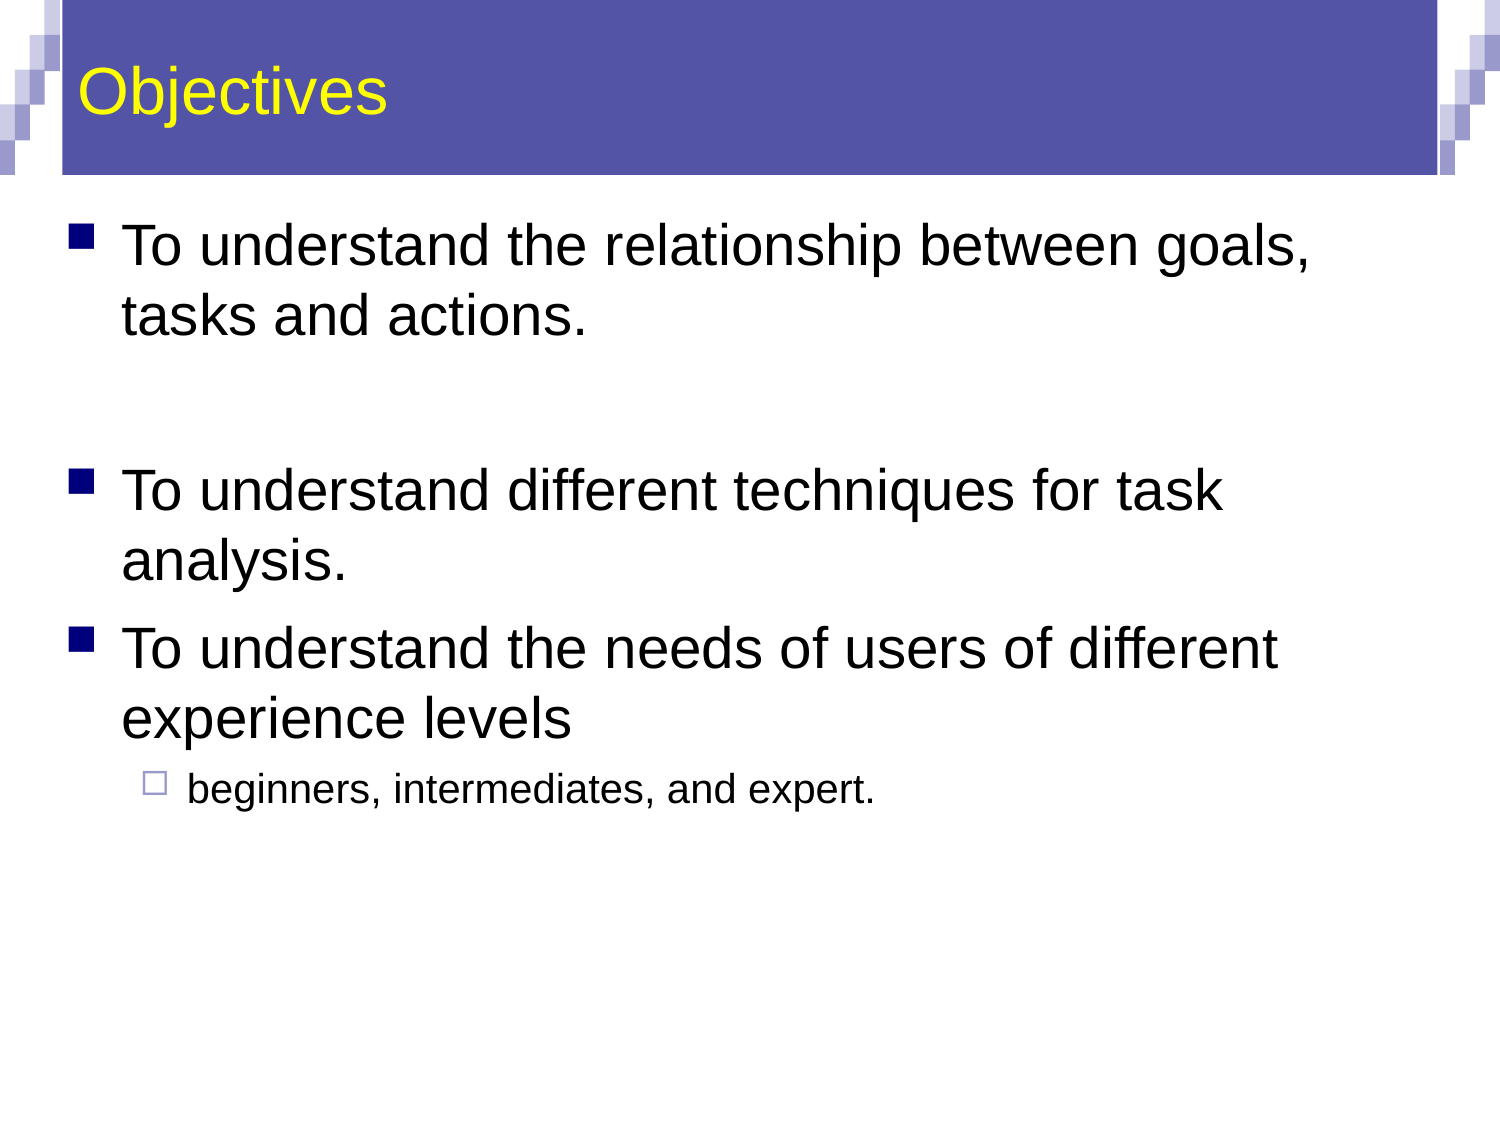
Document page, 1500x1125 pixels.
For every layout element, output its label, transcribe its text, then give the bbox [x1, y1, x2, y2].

list To understand the relationship between goals, tasks and actions. To understand different techniques for task analysis. To understand the needs of users of different experience levels beginners, intermediates, and expert. [49, 199, 1426, 1063]
title Objectives [62, 0, 1438, 176]
